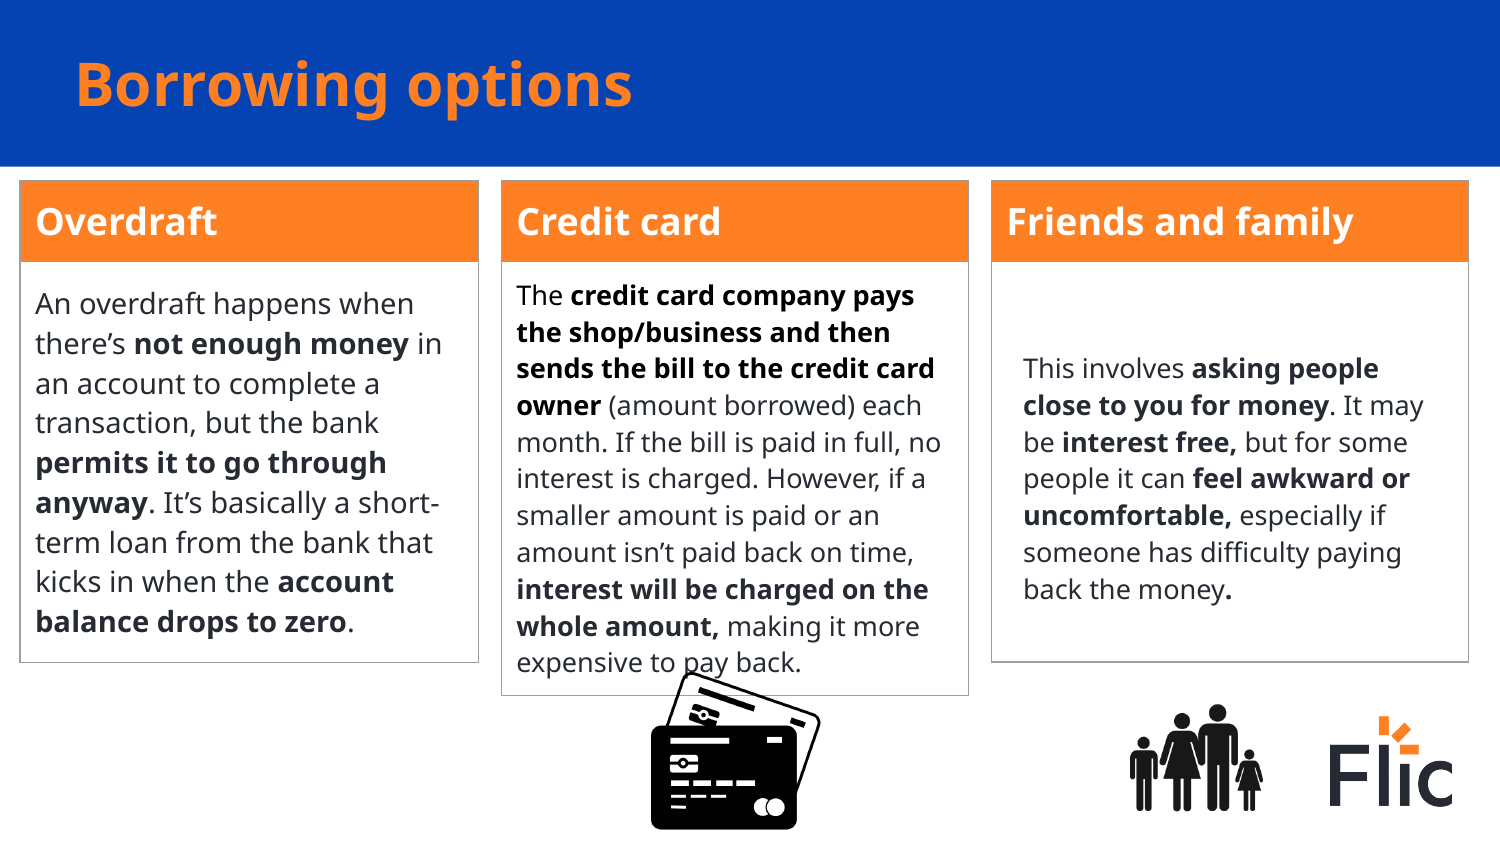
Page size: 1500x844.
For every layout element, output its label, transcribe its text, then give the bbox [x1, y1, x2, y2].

picture [1330, 716, 1452, 807]
table_header Overdraft [21, 181, 478, 261]
picture [645, 668, 832, 844]
title Borrowing options [59, 40, 1328, 125]
table_cell This involves asking people close to you for money. It may be interest free, but for some people it can feel awkward or uncomfortable, especially if someone has difficulty paying back the money. [992, 262, 1468, 661]
table_header Friends and family [992, 181, 1468, 261]
table_header Credit card [502, 181, 968, 261]
table_cell The credit card company pays the shop/business and then sends the bill to the credit card owner (amount borrowed) each month. If the bill is paid in full, no interest is charged. However, if a smaller amount is paid or an amount isn’t paid back on time, interest will be charged on the whole amount, making it more expensive to pay back. [502, 262, 968, 695]
picture [1130, 691, 1263, 824]
table_cell An overdraft happens when there’s not enough money in an account to complete a transaction, but the bank permits it to go through anyway. It’s basically a short-term loan from the bank that kicks in when the account balance drops to zero. [21, 262, 478, 662]
